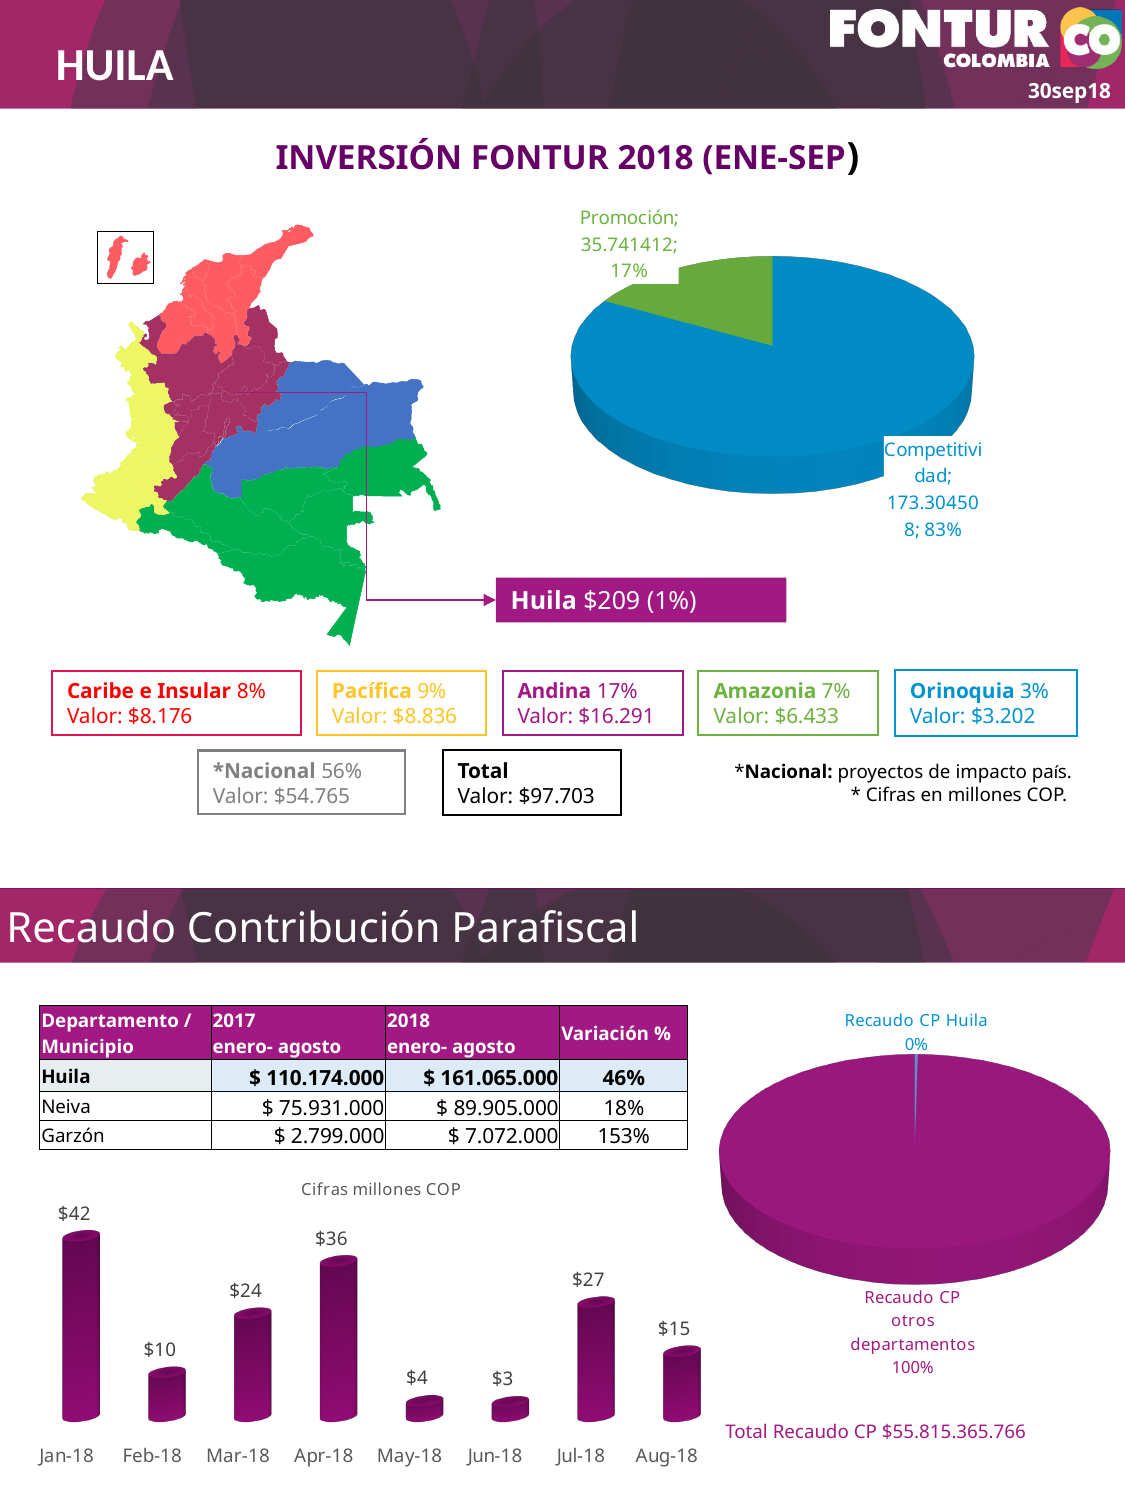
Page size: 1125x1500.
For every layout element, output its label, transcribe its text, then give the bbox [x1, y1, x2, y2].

text_box INVERSIÓN FONTUR 2018 (ENE-SEP) [260, 124, 875, 185]
table_cell Neiva [40, 1092, 211, 1120]
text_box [237, 392, 496, 601]
text_box Huila $209 (1%) [495, 577, 787, 623]
table_cell $ 2.799.000 [212, 1121, 385, 1149]
table_cell $ 161.065.000 [386, 1060, 559, 1091]
text_box Pacífica 9% Valor: $8.836 [316, 670, 487, 736]
picture [0, 0, 1125, 109]
table_cell 153% [560, 1121, 687, 1149]
chart [3, 998, 1125, 1476]
picture [0, 887, 1125, 963]
table_cell 18% [560, 1092, 687, 1120]
text_box Orinoquia 3% Valor: $3.202 [894, 669, 1078, 737]
text_box Amazonia 7% Valor: $6.433 [697, 670, 879, 736]
text_box Total Valor: $97.703 [442, 749, 622, 816]
text_box Andina 17% Valor: $16.291 [502, 670, 684, 736]
table_cell $ 110.174.000 [212, 1060, 385, 1091]
table_header 2017 enero- agosto [212, 1006, 385, 1059]
table_cell $ 89.905.000 [386, 1092, 559, 1120]
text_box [81, 224, 441, 646]
table_cell Garzón [40, 1121, 211, 1149]
text_box Caribe e Insular 8% Valor: $8.176 [51, 670, 302, 736]
table_cell Huila [40, 1060, 211, 1091]
table_cell $ 75.931.000 [212, 1092, 385, 1120]
table_header 2018 enero- agosto [386, 1006, 559, 1059]
chart [449, 203, 1118, 543]
table_header Departamento / Municipio [40, 1006, 211, 1059]
text_box Total Recaudo CP $55.815.365.766 [760, 1412, 1061, 1450]
table_cell 46% [560, 1060, 687, 1091]
table_cell $ 7.072.000 [386, 1121, 559, 1149]
text_box *Nacional 56% Valor: $54.765 [197, 749, 406, 815]
table_header Variación % [560, 1006, 687, 1059]
text_box *Nacional: proyectos de impacto país. * Cifras en millones COP. [668, 752, 1087, 813]
